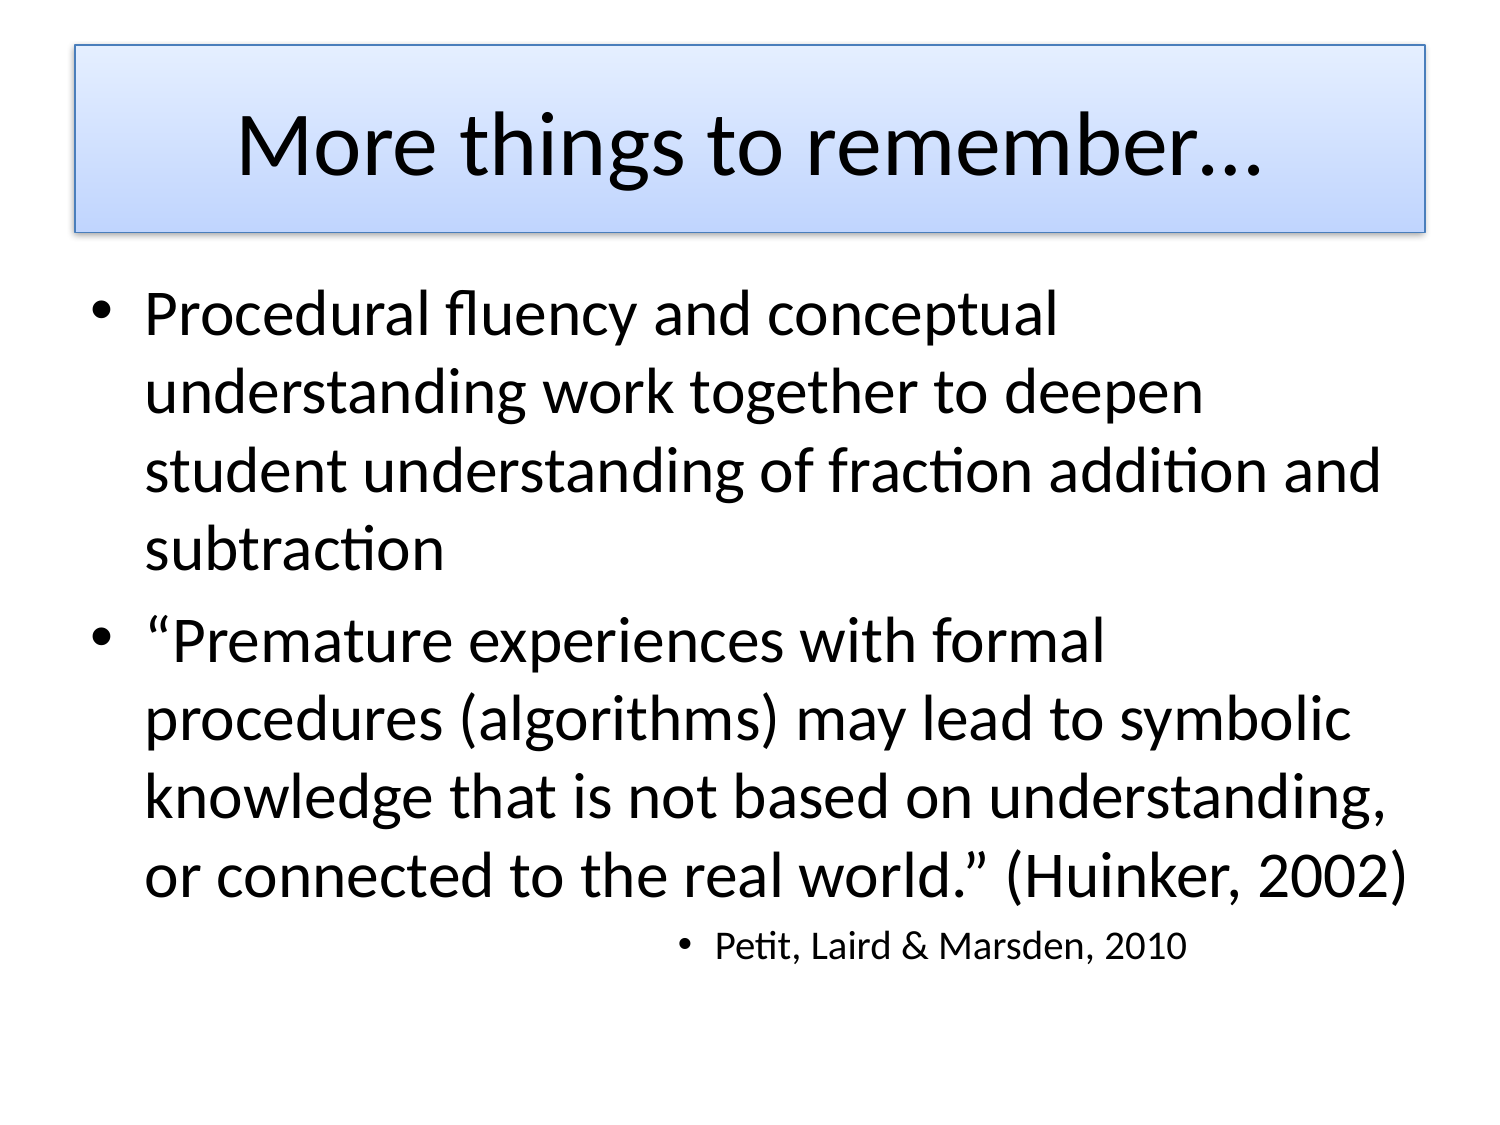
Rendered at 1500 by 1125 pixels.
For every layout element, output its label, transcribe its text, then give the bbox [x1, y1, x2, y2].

list Procedural fluency and conceptual understanding work together to deepen student understanding of fraction addition and subtraction “Premature experiences with formal procedures (algorithms) may lead to symbolic knowledge that is not based on understanding, or connected to the real world.” (Huinker, 2002) Petit, Laird & Marsden, 2010 [75, 262, 1425, 1005]
title More things to remember… [74, 44, 1426, 233]
